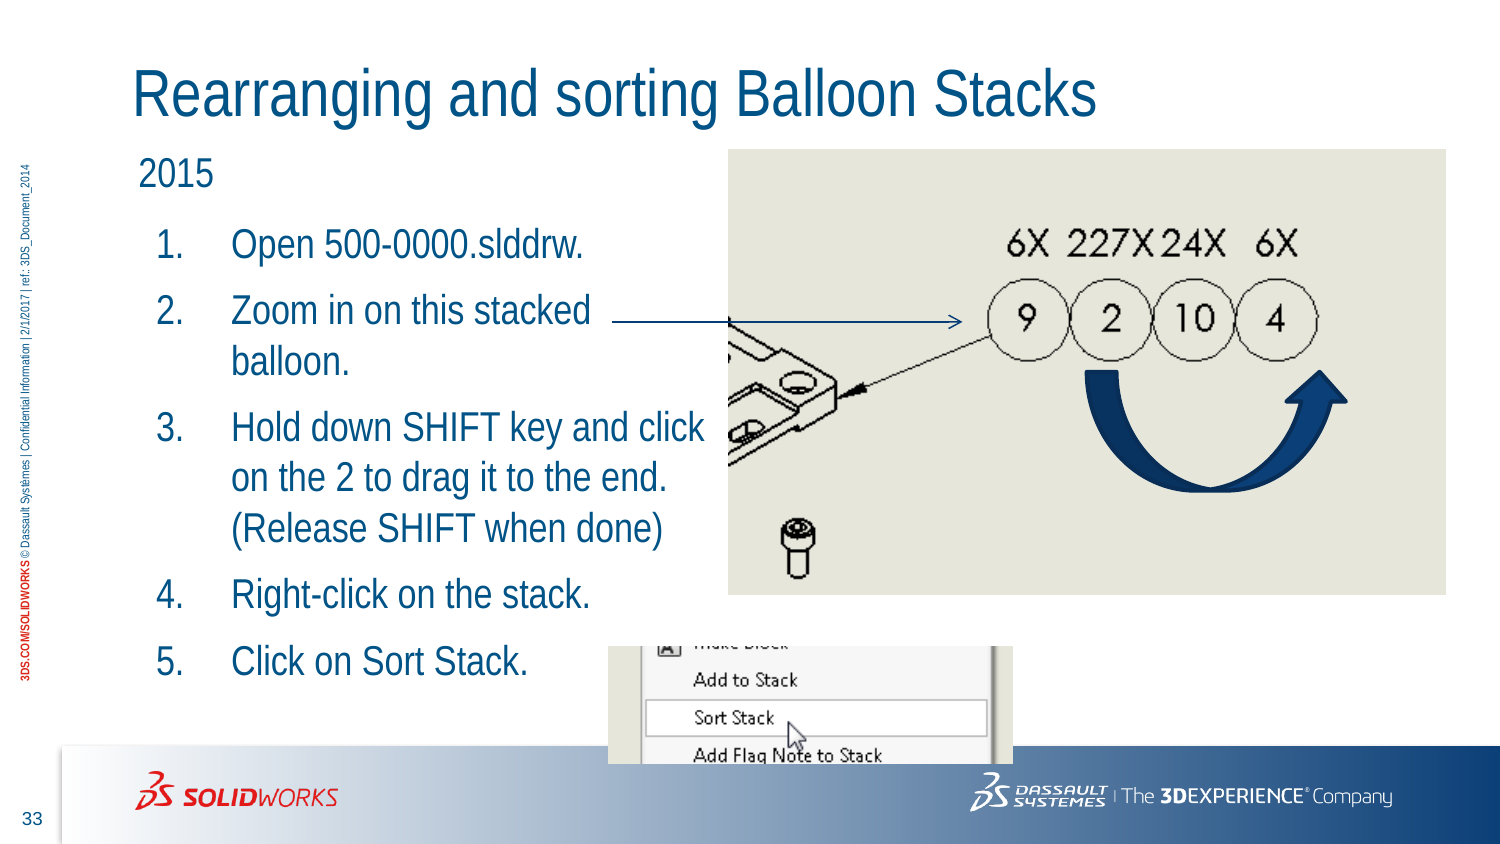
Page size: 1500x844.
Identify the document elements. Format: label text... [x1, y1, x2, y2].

picture [727, 148, 1446, 595]
picture [607, 646, 1014, 765]
list 2015 [123, 138, 1412, 204]
picture [962, 771, 1400, 812]
title Rearranging and sorting Balloon Stacks [118, 59, 1418, 121]
list Open 500-0000.slddrw. Zoom in on this stacked balloon. Hold down SHIFT key and click on the 2 to drag it to the end. (Release SHIFT when done) Right-click on the stack. Click on Sort Stack. [141, 209, 725, 729]
picture [135, 771, 338, 810]
